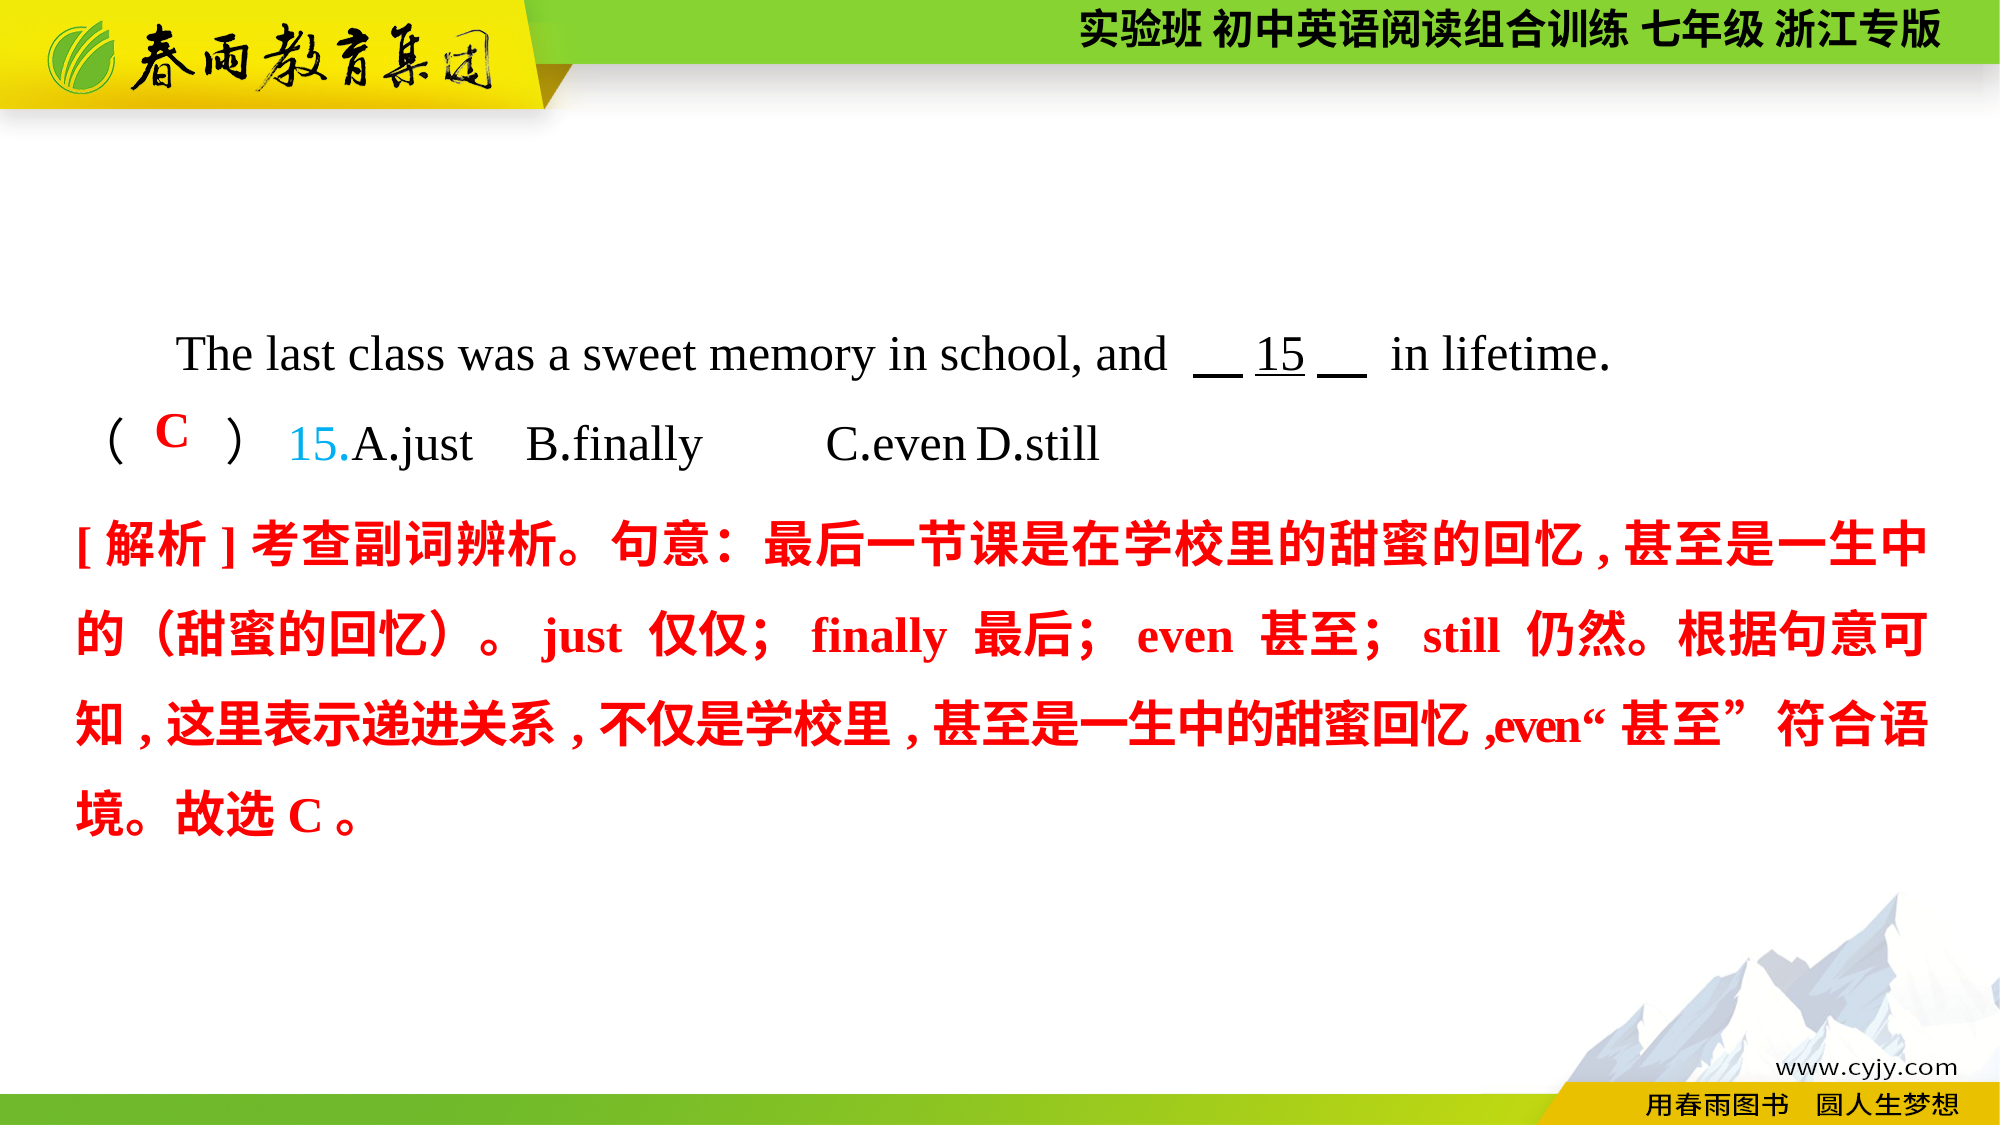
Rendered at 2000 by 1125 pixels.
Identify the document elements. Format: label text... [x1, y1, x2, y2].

text_box [解析]考查副词辨析。句意：最后一节课是在学校里的甜蜜的回忆,甚至是一生中的（甜蜜的回忆）。just 仅仅；finally 最后；even 甚至；still 仍然。根据句意可知,这里表示递进关系,不仅是学校里,甚至是一生中的甜蜜回忆,even“甚至”符合语境。故选C。 [60, 475, 1945, 851]
text_box C [139, 390, 206, 465]
list The last class was a sweet memory in school, and 15 in lifetime. （ ）15.A.just B.finally C.even D.still [60, 283, 1945, 475]
picture [0, 0, 2000, 1125]
